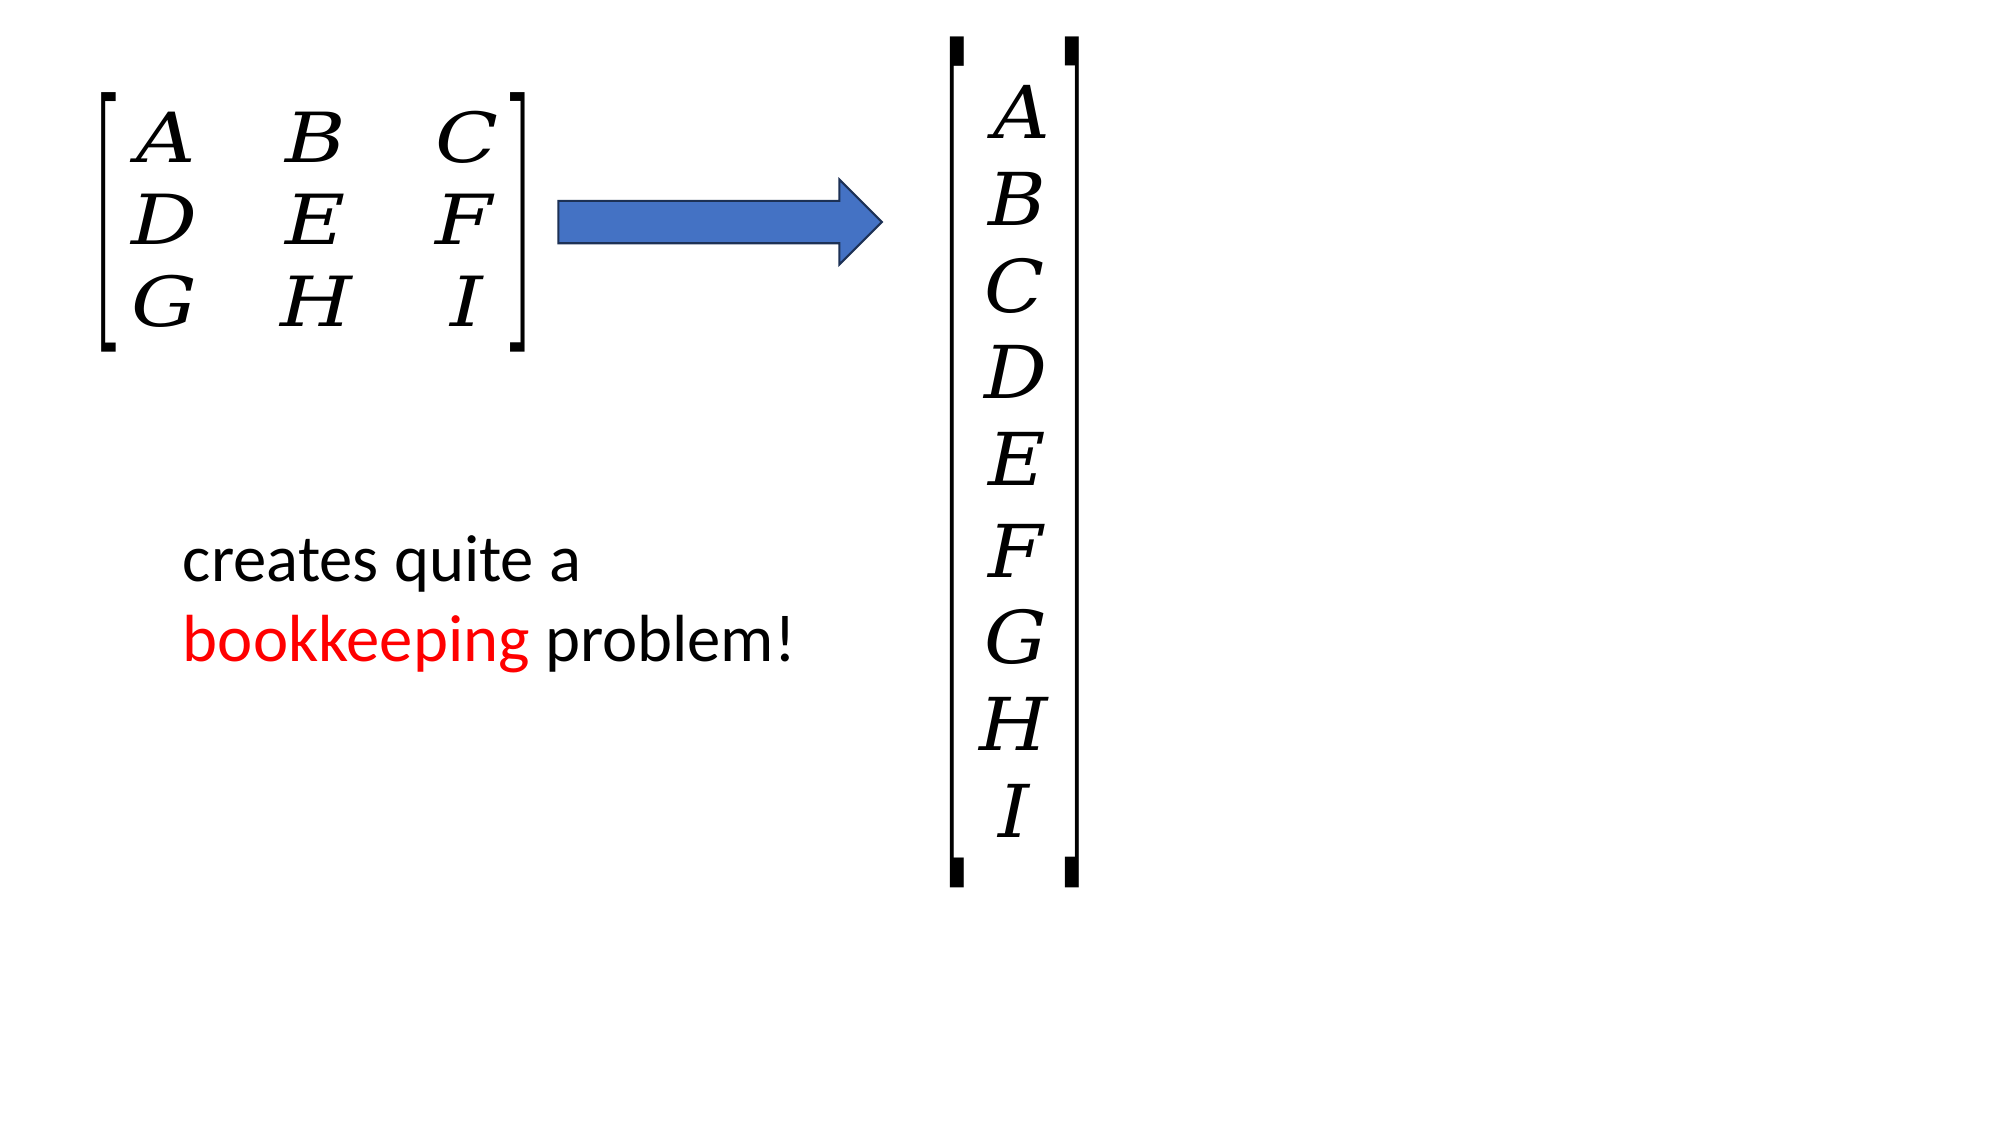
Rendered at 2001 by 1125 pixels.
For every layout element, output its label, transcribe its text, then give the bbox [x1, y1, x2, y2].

text_box creates quite a bookkeeping problem! [168, 507, 850, 843]
text_box [557, 177, 884, 268]
